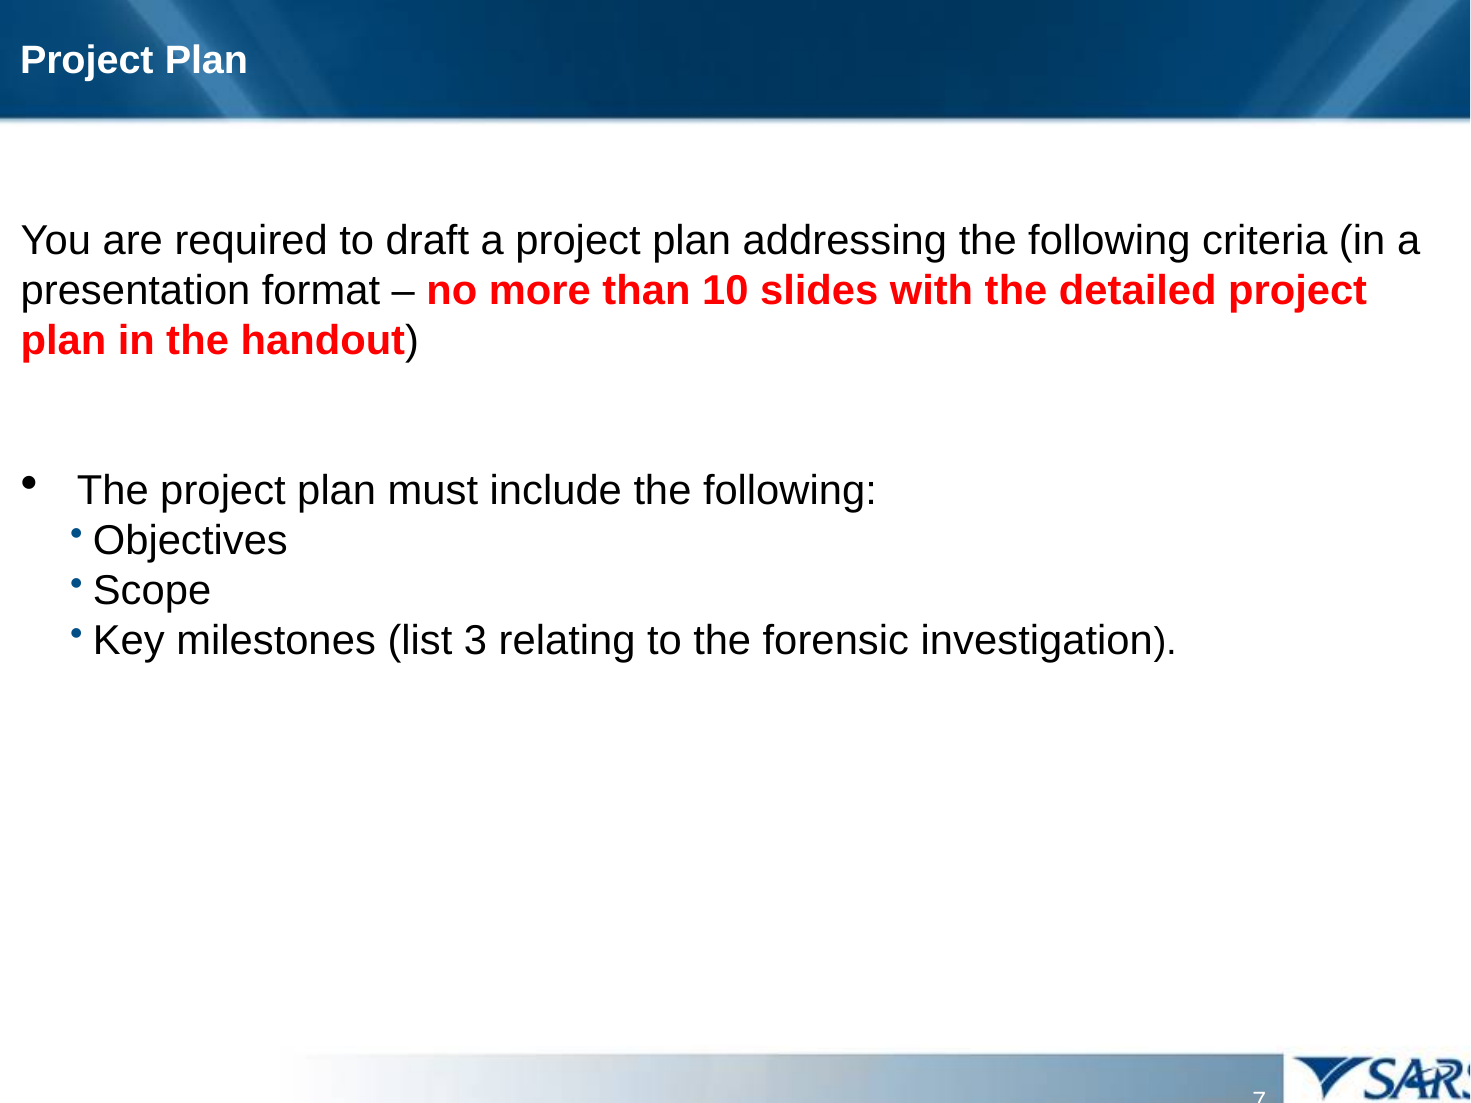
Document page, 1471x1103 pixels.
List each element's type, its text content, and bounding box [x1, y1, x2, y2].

picture [0, 0, 1471, 1103]
title Project Plan [19, 33, 1463, 82]
list You are required to draft a project plan addressing the following criteria (in a presentation format – no more than 10 slides with the detailed project plan in the handout) The project plan must include the following: Objectives Scope Key milestones (list 3 relating to the forensic investigation). [20, 212, 1464, 982]
slide_number 6 [1124, 1084, 1267, 1103]
